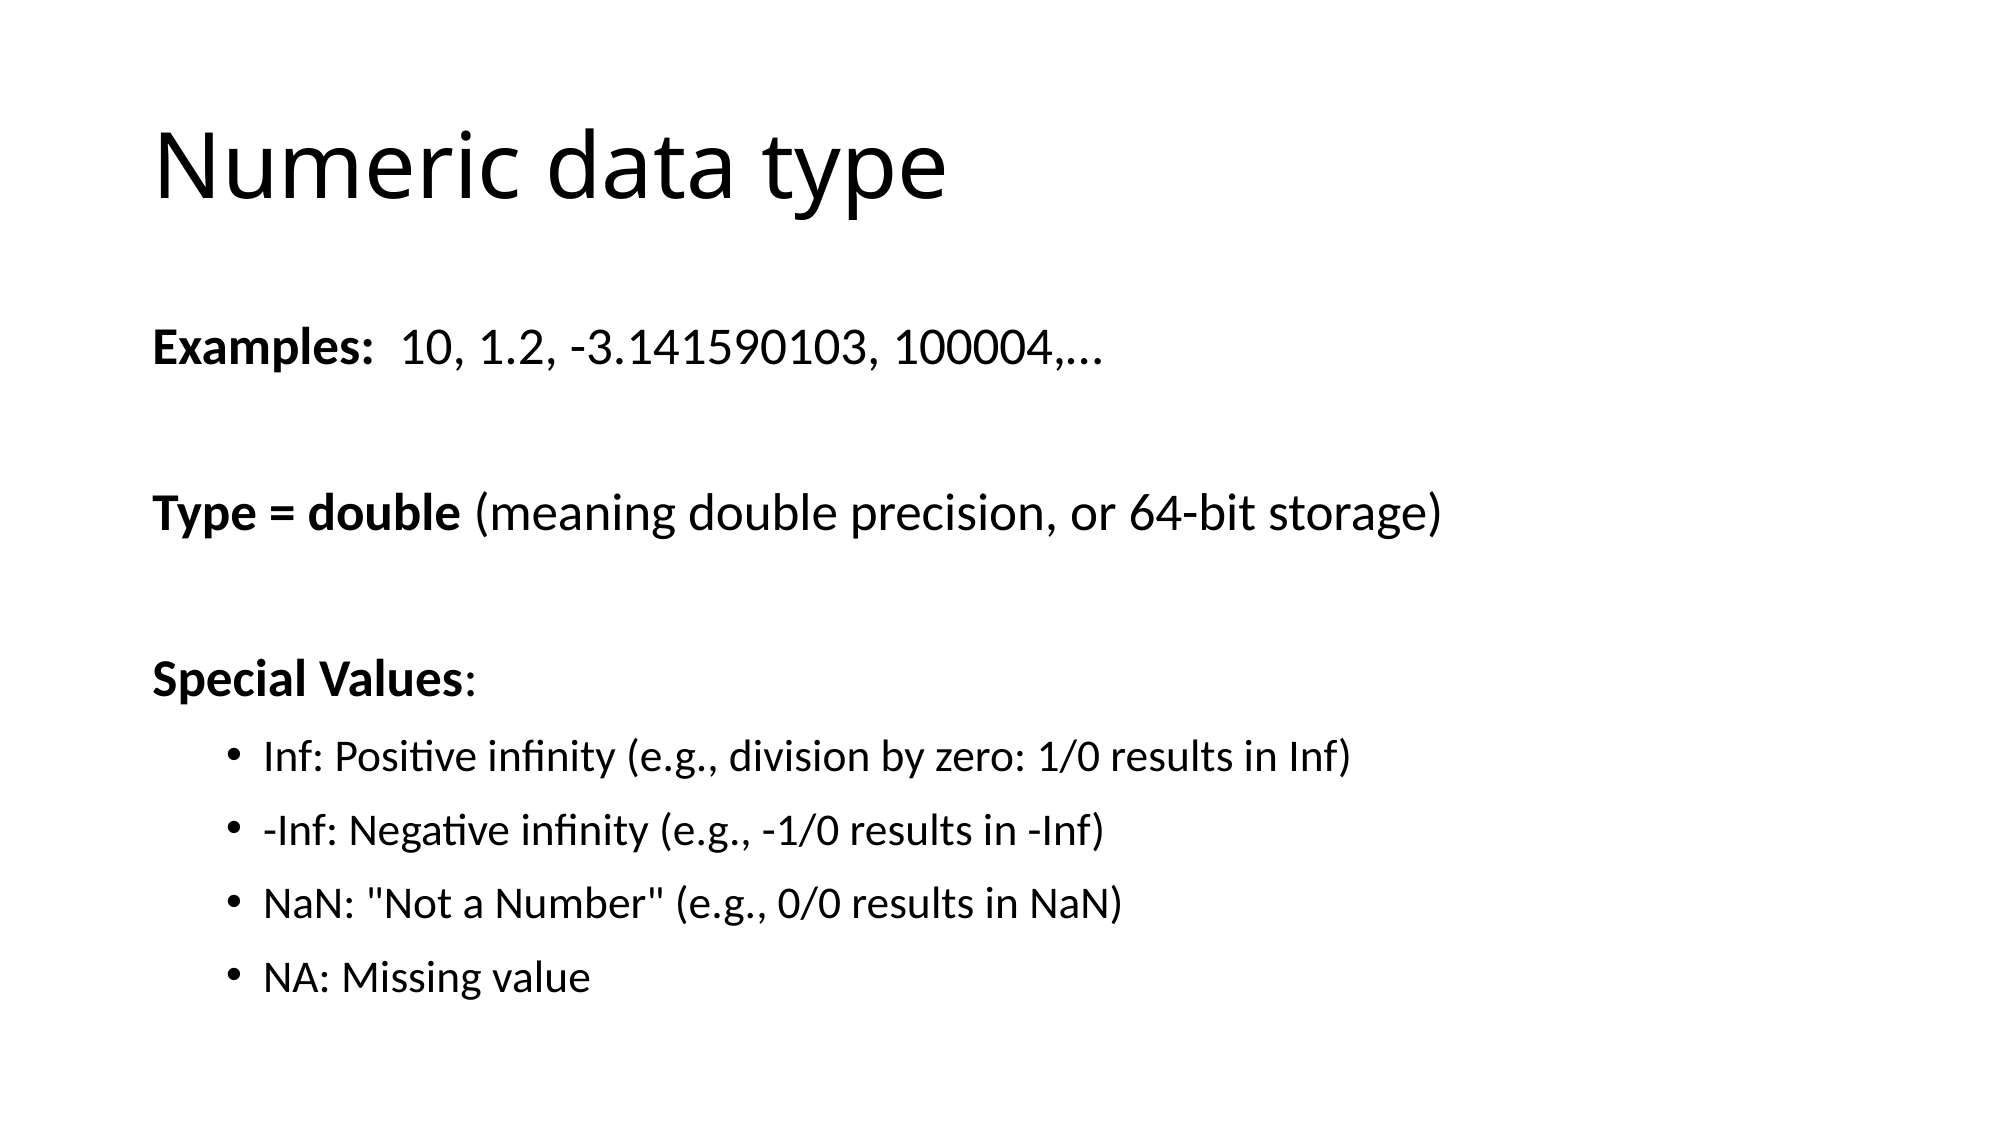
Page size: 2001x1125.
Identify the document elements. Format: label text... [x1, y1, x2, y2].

title Numeric data type [137, 59, 1863, 278]
list Examples: 10, 1.2, -3.141590103, 100004,… Type = double (meaning double precision, or 64-bit storage) Special Values: Inf: Positive infinity (e.g., division by zero: 1/0 results in Inf) -Inf: Negative infinity (e.g., -1/0 results in -Inf) NaN: "Not a Number" (e.g., 0/0 results in NaN) NA: Missing value [137, 299, 1863, 1014]
